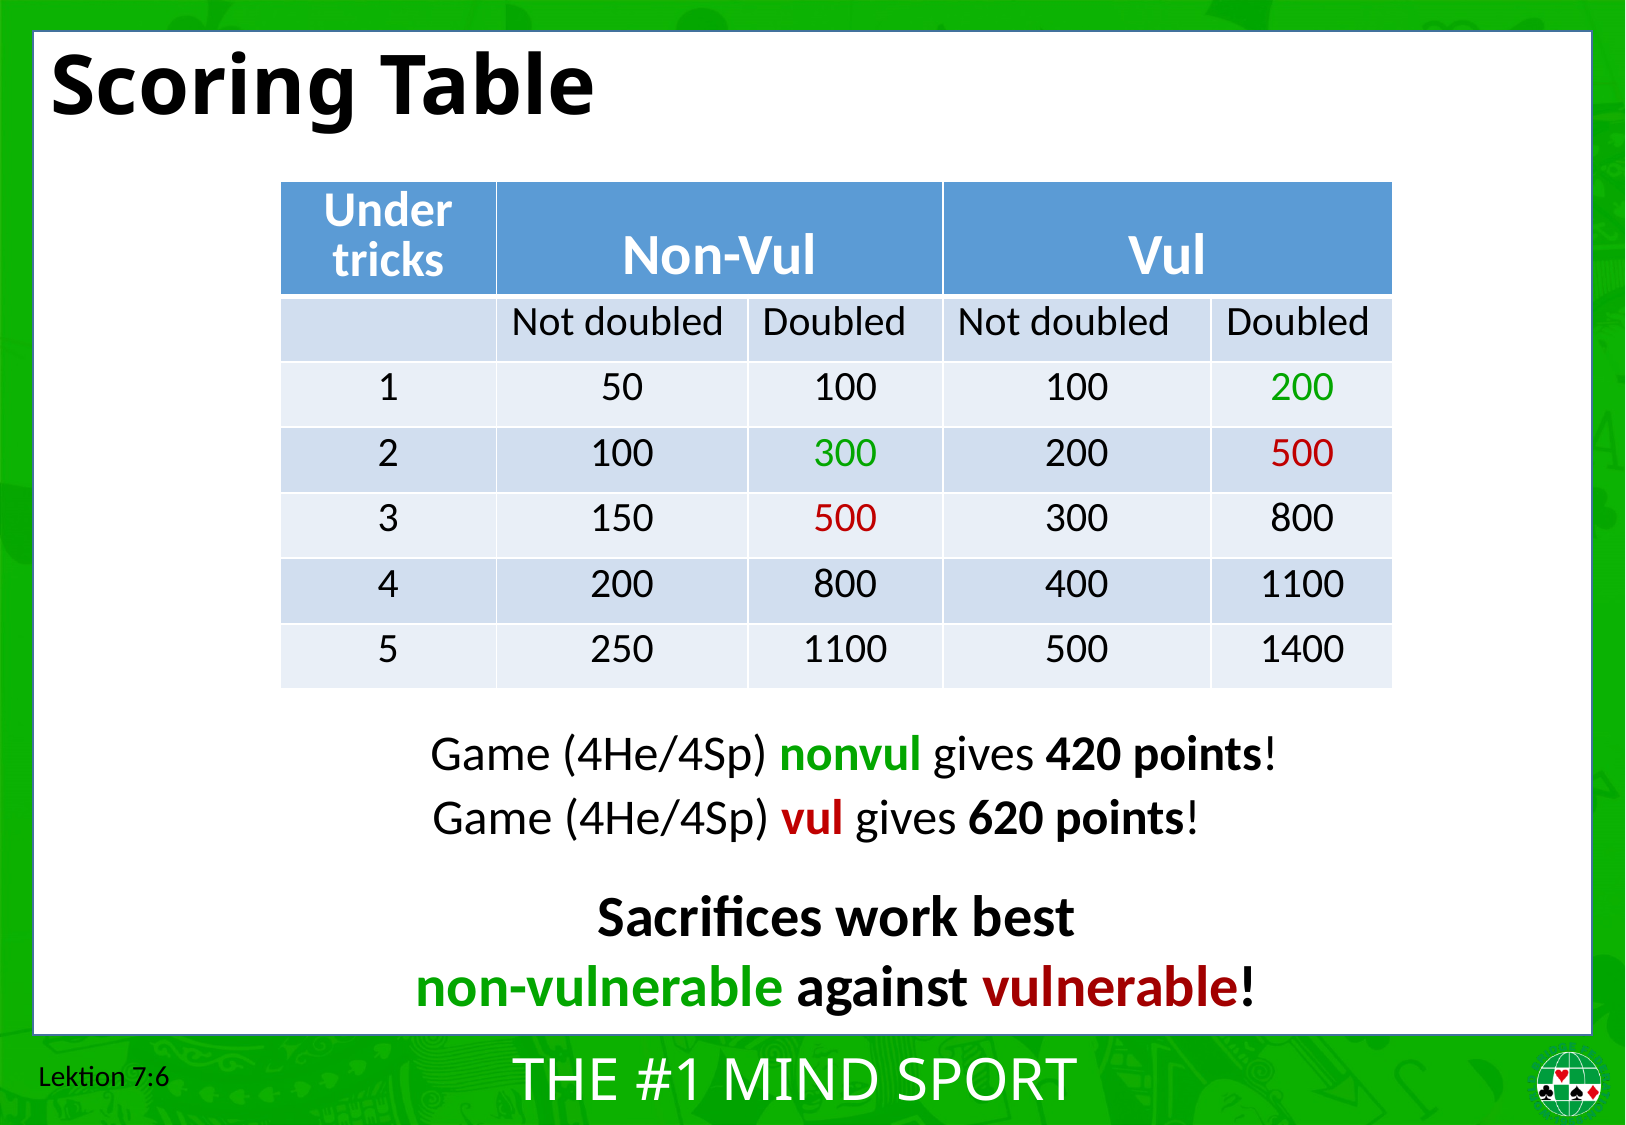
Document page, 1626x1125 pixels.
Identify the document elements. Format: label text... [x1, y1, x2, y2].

table_cell 250 [497, 625, 747, 688]
table_cell 500 [1212, 428, 1392, 492]
table_cell 500 [944, 625, 1210, 688]
table_cell Not doubled [944, 299, 1210, 361]
text_box Game (4He/4Sp) nonvul gives 420 points! [415, 712, 1294, 788]
table_cell 400 [944, 559, 1210, 623]
table_cell 100 [749, 363, 942, 426]
table_cell 1100 [749, 625, 942, 688]
table_cell 5 [281, 625, 496, 688]
table_cell 100 [497, 428, 747, 492]
table_cell 3 [281, 494, 496, 557]
table_cell 100 [944, 363, 1210, 426]
title Scoring Table [35, 35, 1453, 141]
table_cell 4 [281, 559, 496, 623]
table_cell 800 [1212, 494, 1392, 557]
table_cell Not doubled [497, 299, 747, 361]
table_header Vul [944, 182, 1392, 294]
table_cell Doubled [1212, 299, 1392, 361]
table_cell 800 [749, 559, 942, 623]
table_cell 150 [497, 494, 747, 557]
table_cell 200 [944, 428, 1210, 492]
table_cell 2 [281, 428, 496, 492]
table_cell 1400 [1212, 625, 1392, 688]
table_cell 200 [497, 559, 747, 623]
table_cell 300 [944, 494, 1210, 557]
text_box Game (4He/4Sp) vul gives 620 points! [417, 776, 1216, 852]
table_header Non-Vul [497, 182, 942, 294]
table_cell 200 [1212, 363, 1392, 426]
table_cell [281, 299, 496, 361]
table_cell 1 [281, 363, 496, 426]
table_cell Doubled [749, 299, 942, 361]
table_header Under tricks [281, 182, 496, 294]
picture [0, 0, 1626, 1125]
text_box Sacrifices work best non-vulnerable against vulnerable! [400, 870, 1273, 1025]
table_cell 50 [497, 363, 747, 426]
table_cell 500 [749, 494, 942, 557]
table_cell 1100 [1212, 559, 1392, 623]
table_cell 300 [749, 428, 942, 492]
